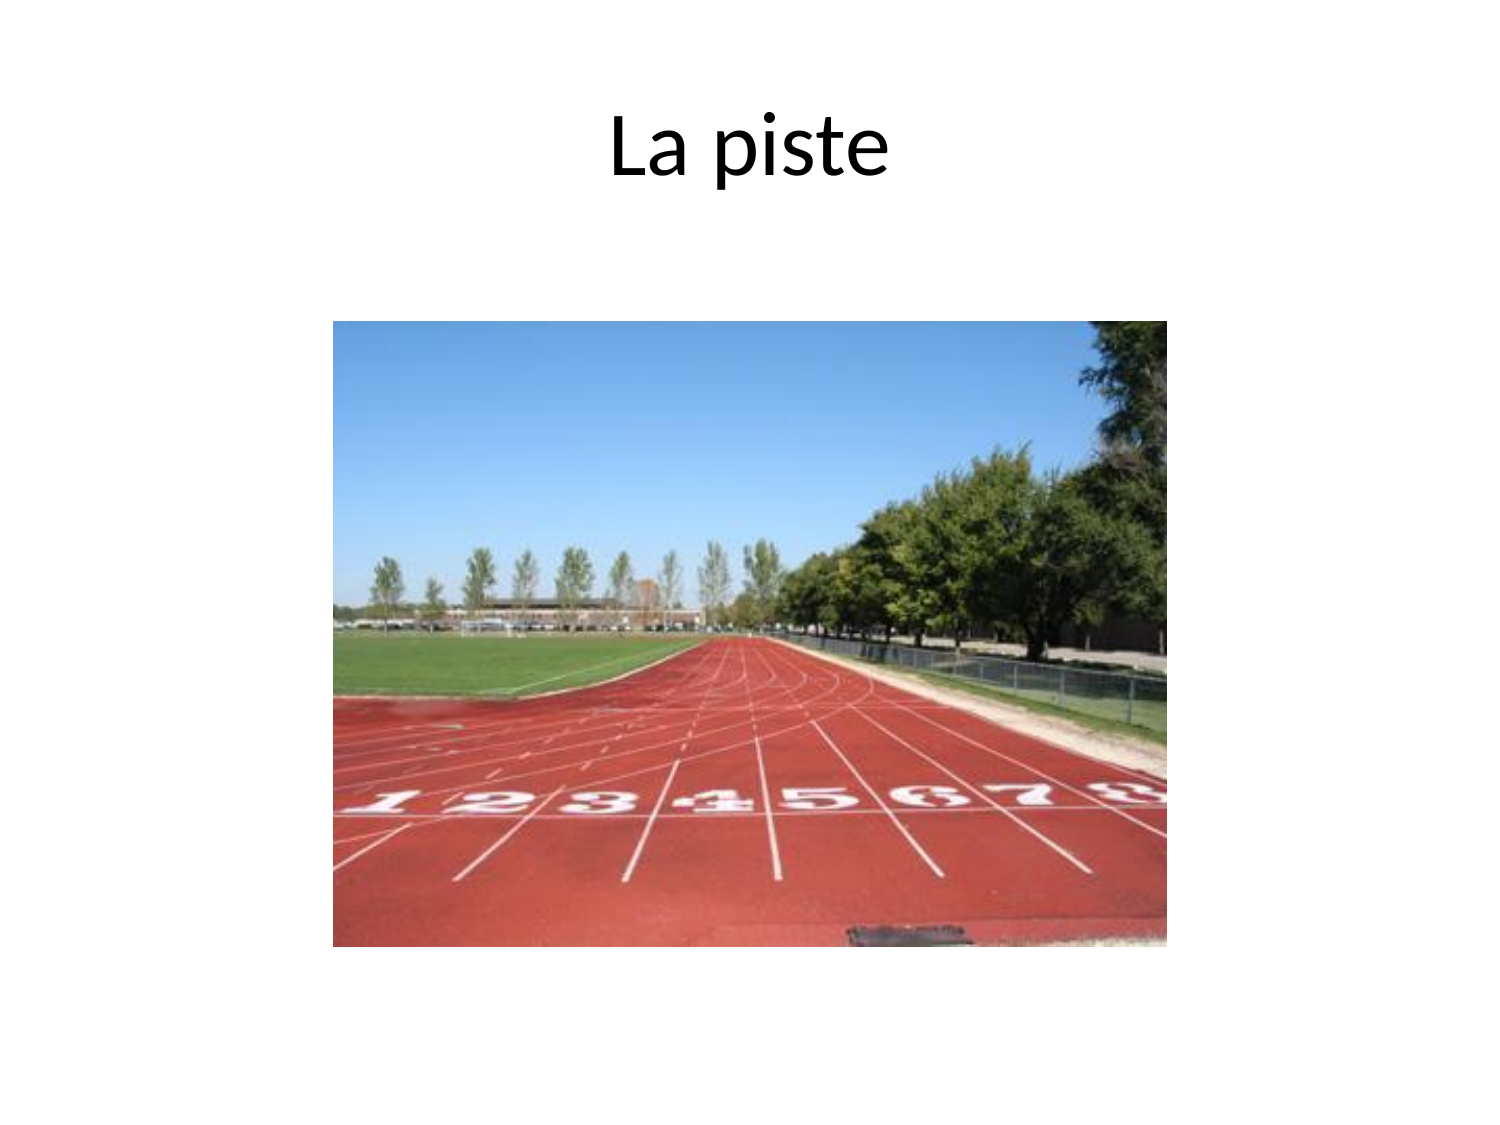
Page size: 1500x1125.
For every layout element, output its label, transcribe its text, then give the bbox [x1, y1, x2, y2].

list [333, 320, 1167, 947]
title La piste [75, 45, 1425, 233]
